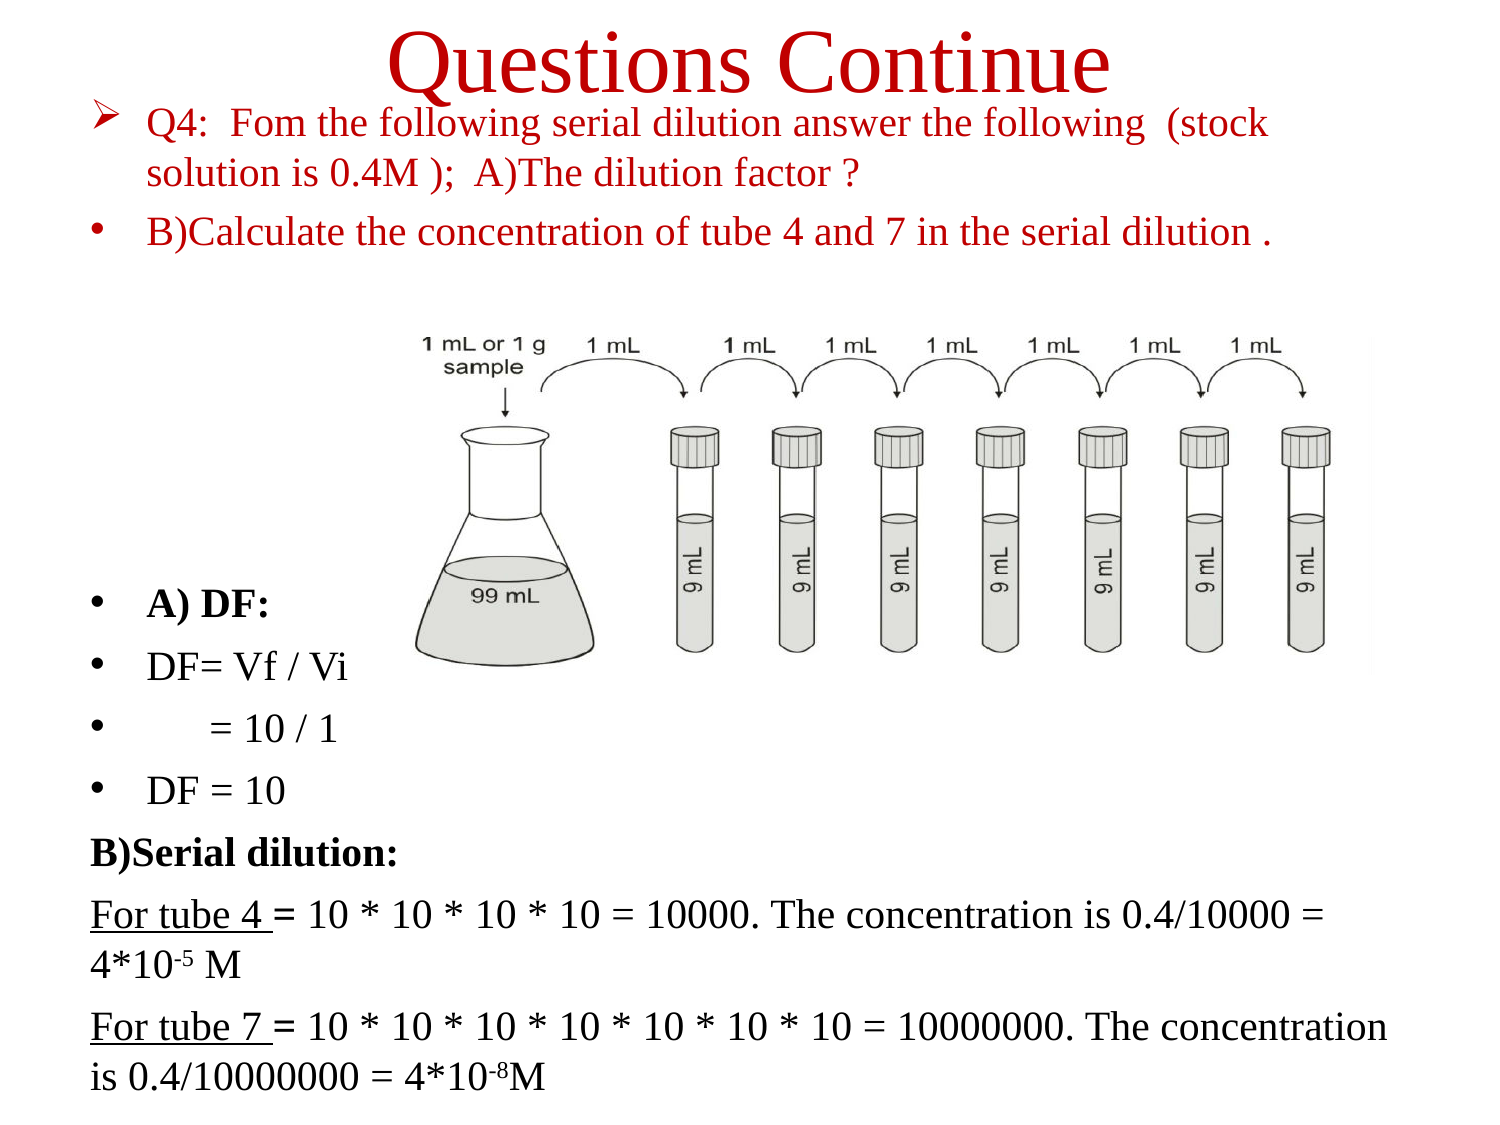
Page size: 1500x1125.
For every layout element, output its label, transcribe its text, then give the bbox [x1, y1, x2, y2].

title Questions Continue [75, 0, 1425, 87]
picture [387, 337, 1376, 676]
list Q4: Fom the following serial dilution answer the following (stock solution is 0.4M ); A)The dilution factor ? B)Calculate the concentration of tube 4 and 7 in the serial dilution . A) DF: DF= Vf / Vi = 10 / 1 DF = 10 B)Serial dilution: For tube 4 = 10 * 10 * 10 * 10 = 10000. The concentration is 0.4/10000 = 4*10-5 M For tube 7 = 10 * 10 * 10 * 10 * 10 * 10 * 10 = 10000000. The concentration is 0.4/10000000 = 4*10-8M [75, 87, 1425, 1113]
